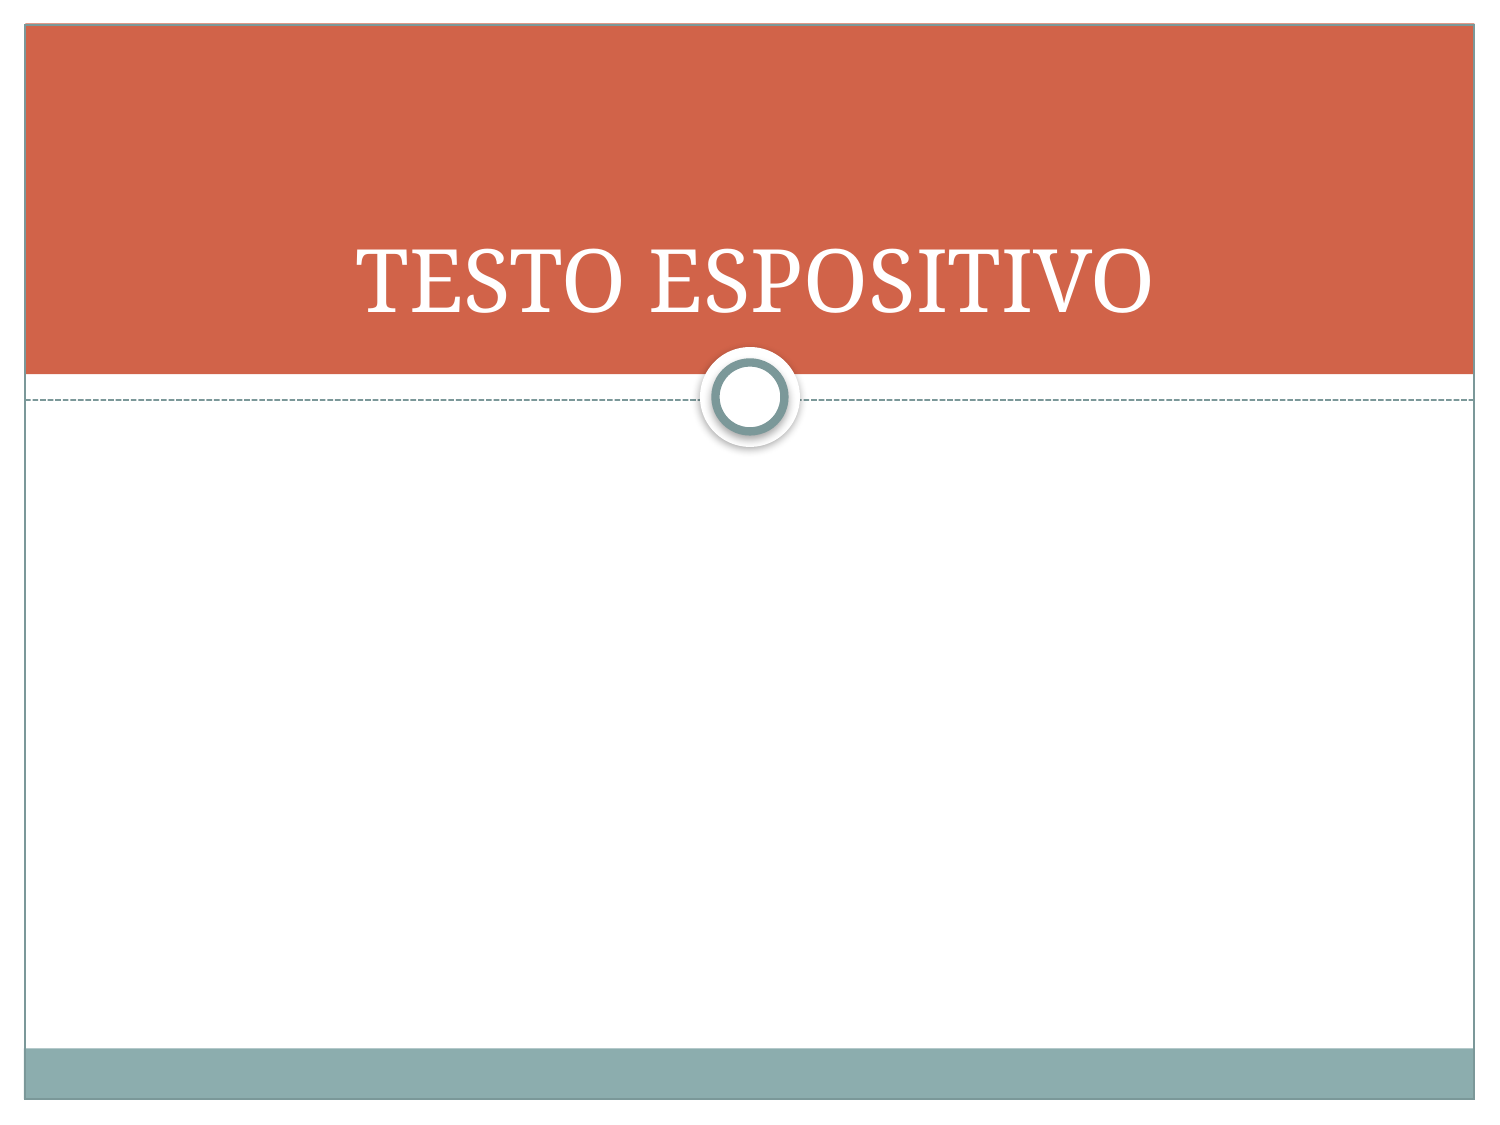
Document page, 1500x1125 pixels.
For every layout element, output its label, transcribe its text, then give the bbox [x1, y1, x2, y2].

title TESTO ESPOSITIVO [118, 87, 1394, 338]
